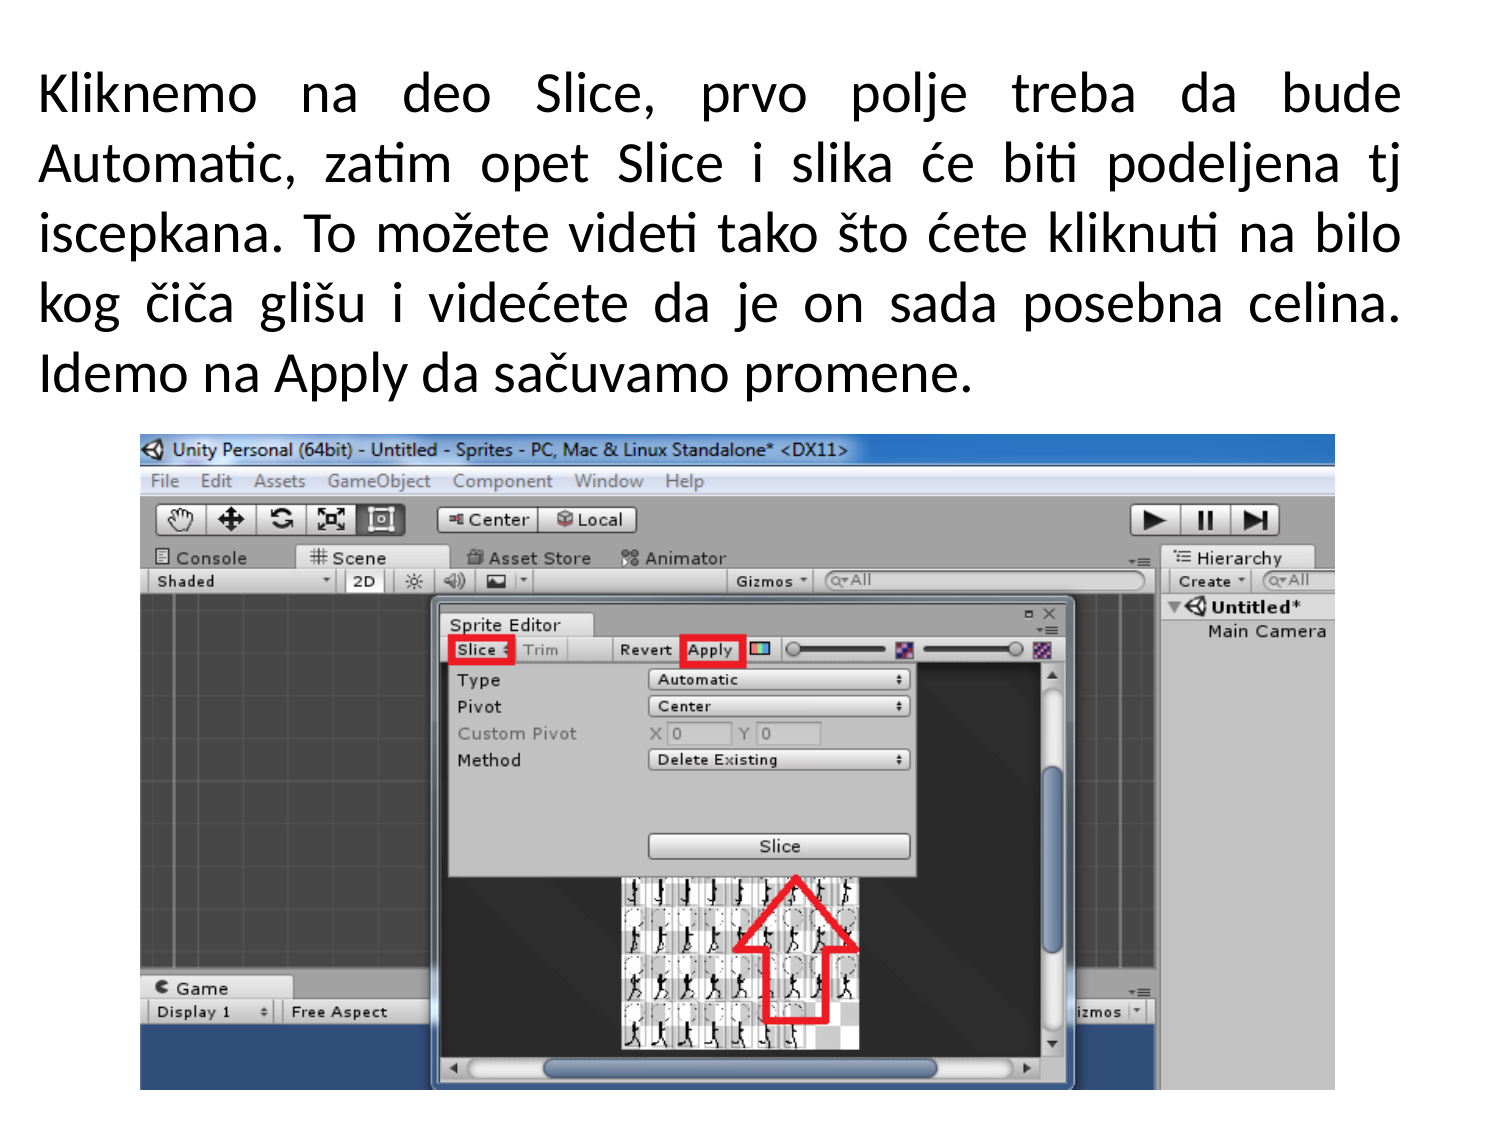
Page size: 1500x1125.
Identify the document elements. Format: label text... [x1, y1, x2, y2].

picture [140, 434, 1335, 1090]
text_box Kliknemo na deo Slice, prvo polje treba da bude Automatic, zatim opet Slice i slika će biti podeljena tj iscepkana. To možete videti tako što ćete kliknuti na bilo kog čiča glišu i videćete da je on sada posebna celina. Idemo na Apply da sačuvamo promene. [23, 46, 1418, 412]
